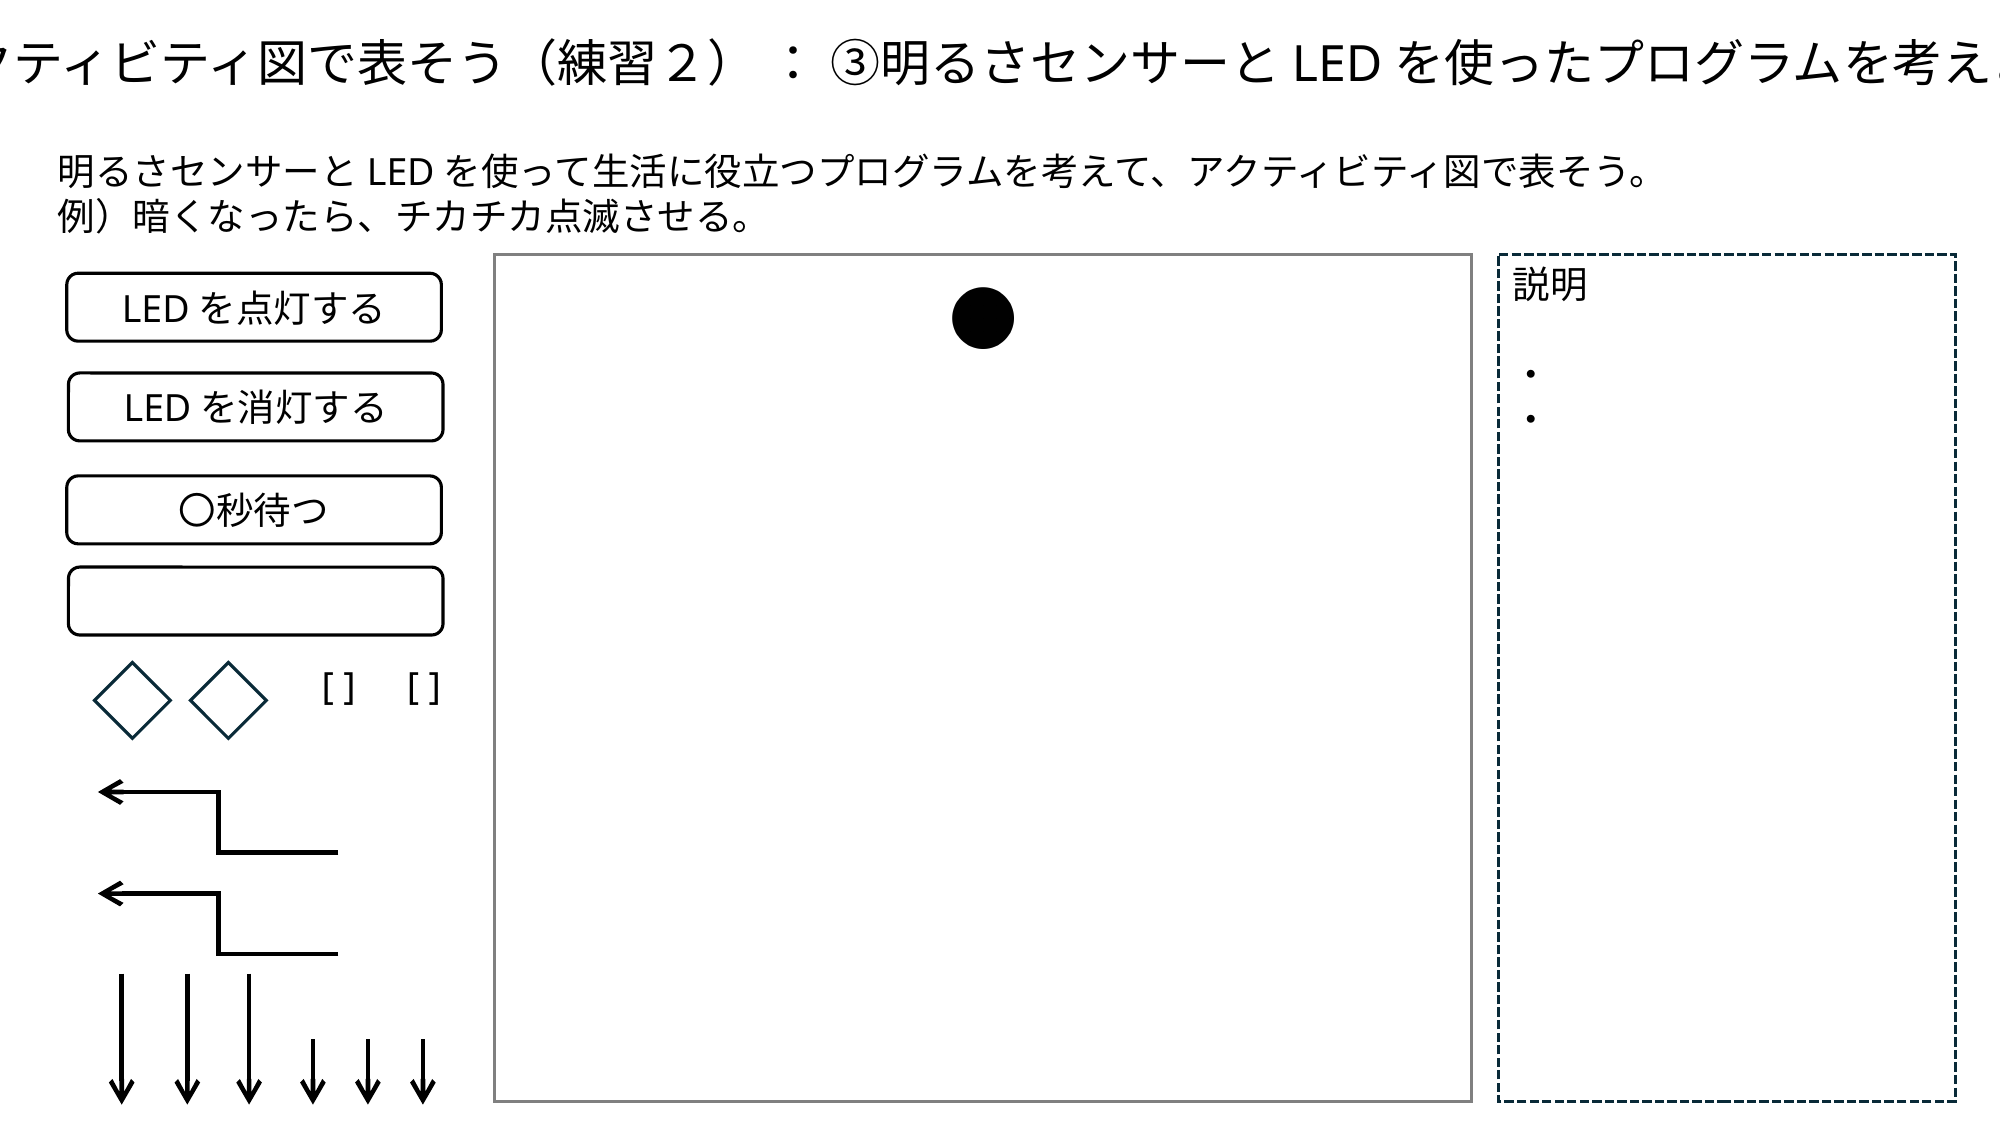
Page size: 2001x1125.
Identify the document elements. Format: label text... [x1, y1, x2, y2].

picture [944, 278, 1023, 357]
text_box [ ] [392, 655, 468, 715]
text_box [66, 565, 445, 637]
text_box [97, 892, 339, 955]
text_box [493, 253, 1473, 1103]
text_box LEDを消灯する [66, 371, 445, 443]
text_box 〇秒待つ [65, 474, 443, 546]
text_box [92, 660, 173, 741]
text_box アクティビティ図で表そう（練習２） ： ③明るさセンサーとLEDを使ったプログラムを考えよう [0, 23, 2000, 99]
text_box [188, 660, 269, 741]
text_box 明るさセンサーとLEDを使って生活に役立つプログラムを考えて、アクティビティ図で表そう。 例）暗くなったら、チカチカ点滅させる。 [43, 140, 1680, 246]
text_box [97, 791, 339, 853]
text_box LEDを点灯する [65, 271, 443, 343]
text_box [ ] [306, 655, 383, 715]
text_box 説明 ・ ・ [1497, 253, 1957, 1103]
